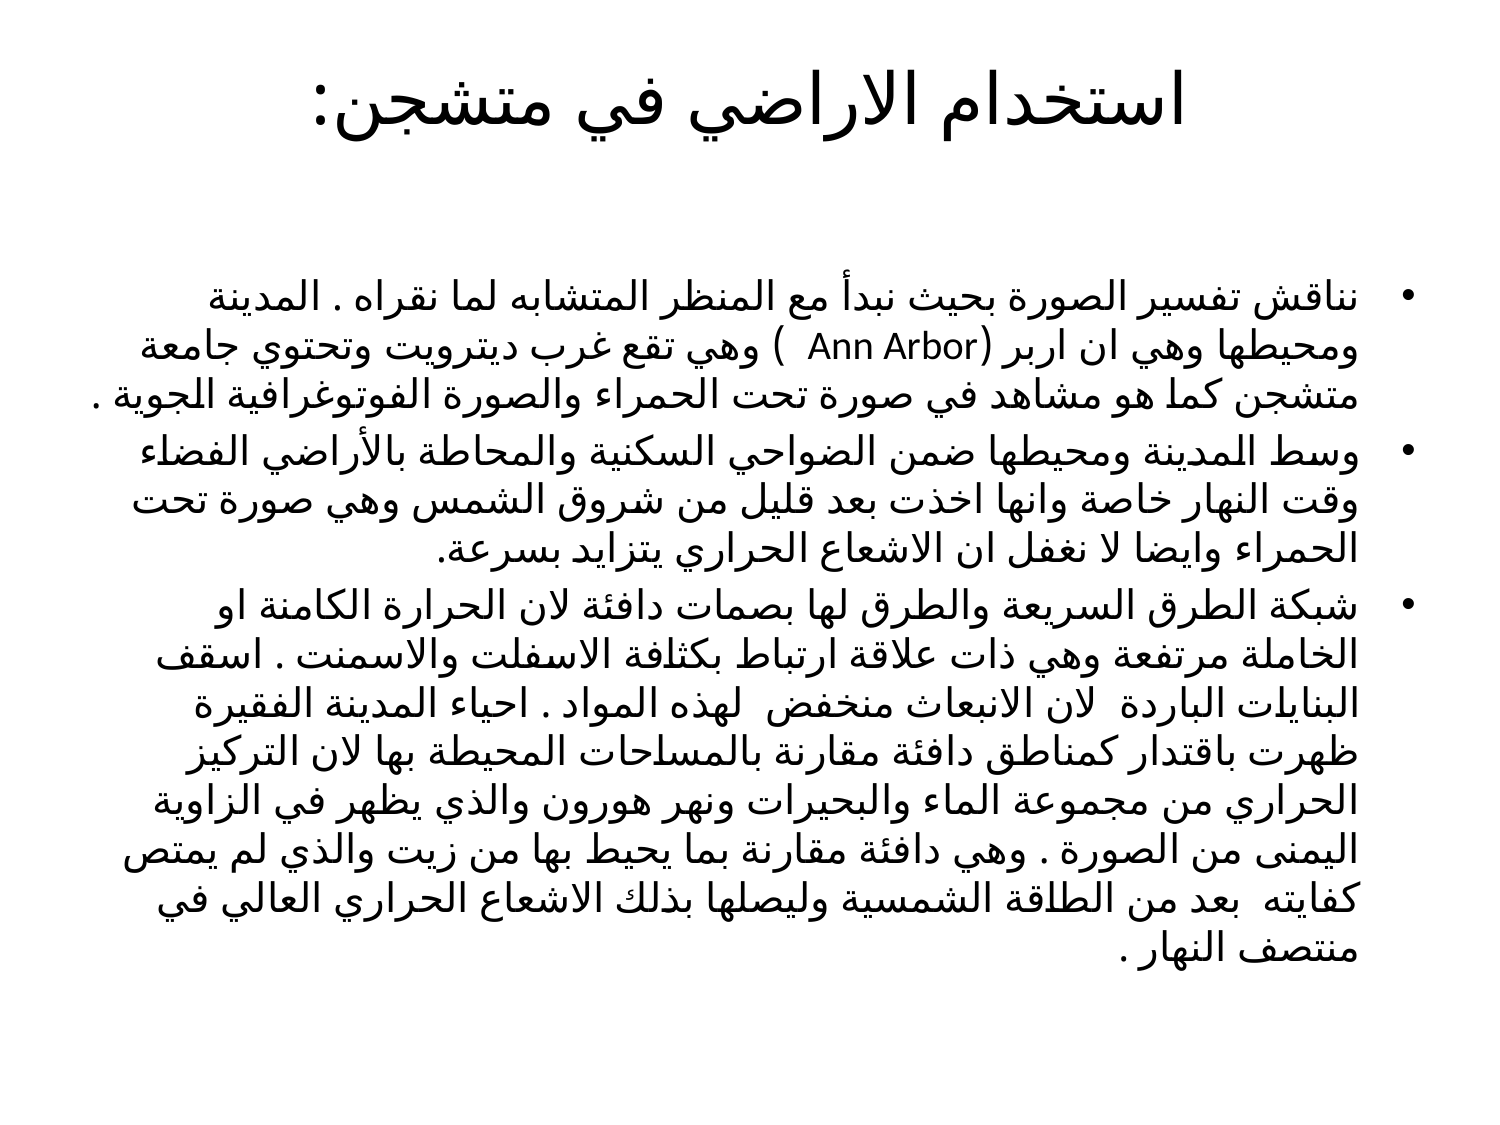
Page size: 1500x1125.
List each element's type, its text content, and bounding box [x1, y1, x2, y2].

list نناقش تفسير الصورة بحيث نبدأ مع المنظر المتشابه لما نقراه . المدينة ومحيطها وهي ان اربر (Ann Arbor ) وهي تقع غرب ديترويت وتحتوي جامعة متشجن كما هو مشاهد في صورة تحت الحمراء والصورة الفوتوغرافية الجوية . وسط المدينة ومحيطها ضمن الضواحي السكنية والمحاطة بالأراضي الفضاء وقت النهار خاصة وانها اخذت بعد قليل من شروق الشمس وهي صورة تحت الحمراء وايضا لا نغفل ان الاشعاع الحراري يتزايد بسرعة. شبكة الطرق السريعة والطرق لها بصمات دافئة لان الحرارة الكامنة او الخاملة مرتفعة وهي ذات علاقة ارتباط بكثافة الاسفلت والاسمنت . اسقف البنايات الباردة لان الانبعاث منخفض لهذه المواد . احياء المدينة الفقيرة ظهرت باقتدار كمناطق دافئة مقارنة بالمساحات المحيطة بها لان التركيز الحراري من مجموعة الماء والبحيرات ونهر هورون والذي يظهر في الزاوية اليمنى من الصورة . وهي دافئة مقارنة بما يحيط بها من زيت والذي لم يمتص كفايته بعد من الطاقة الشمسية وليصلها بذلك الاشعاع الحراري العالي في منتصف النهار . [75, 262, 1425, 1005]
title استخدام الاراضي في متشجن: [75, 45, 1425, 233]
